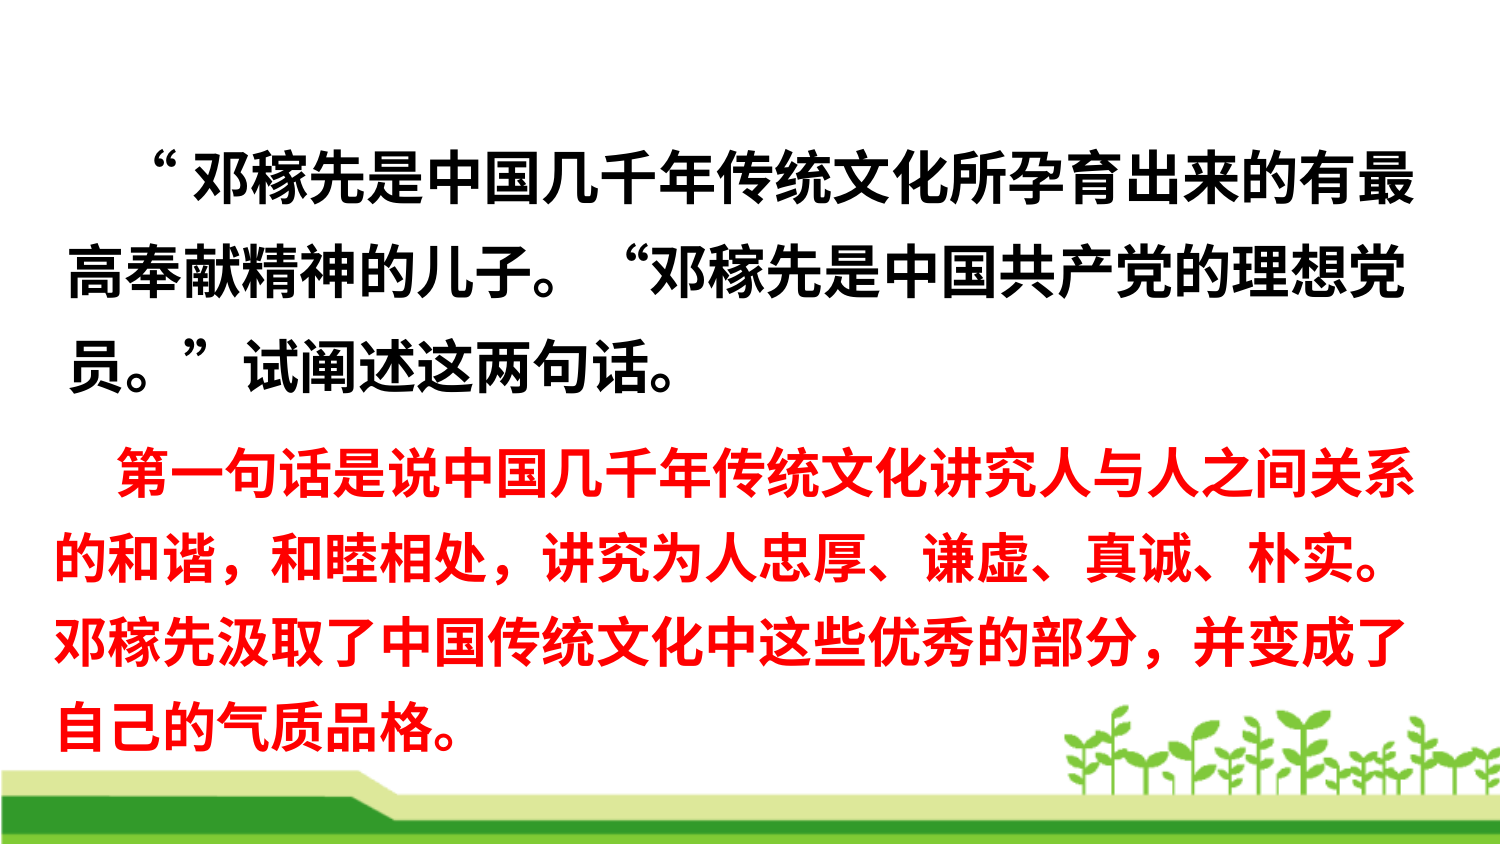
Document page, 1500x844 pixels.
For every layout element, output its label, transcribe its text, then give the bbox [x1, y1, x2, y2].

text_box “邓稼先是中国几千年传统文化所孕育出来的有最高奉献精神的儿子。“邓稼先是中国共产党的理想党员。”试阐述这两句话。 [52, 109, 1432, 408]
text_box 第一句话是说中国几千年传统文化讲究人与人之间关系的和谐，和睦相处，讲究为人忠厚、谦虚、真诚、朴实。邓稼先汲取了中国传统文化中这些优秀的部分，并变成了自己的气质品格。 [38, 412, 1445, 766]
picture [0, 0, 1500, 844]
